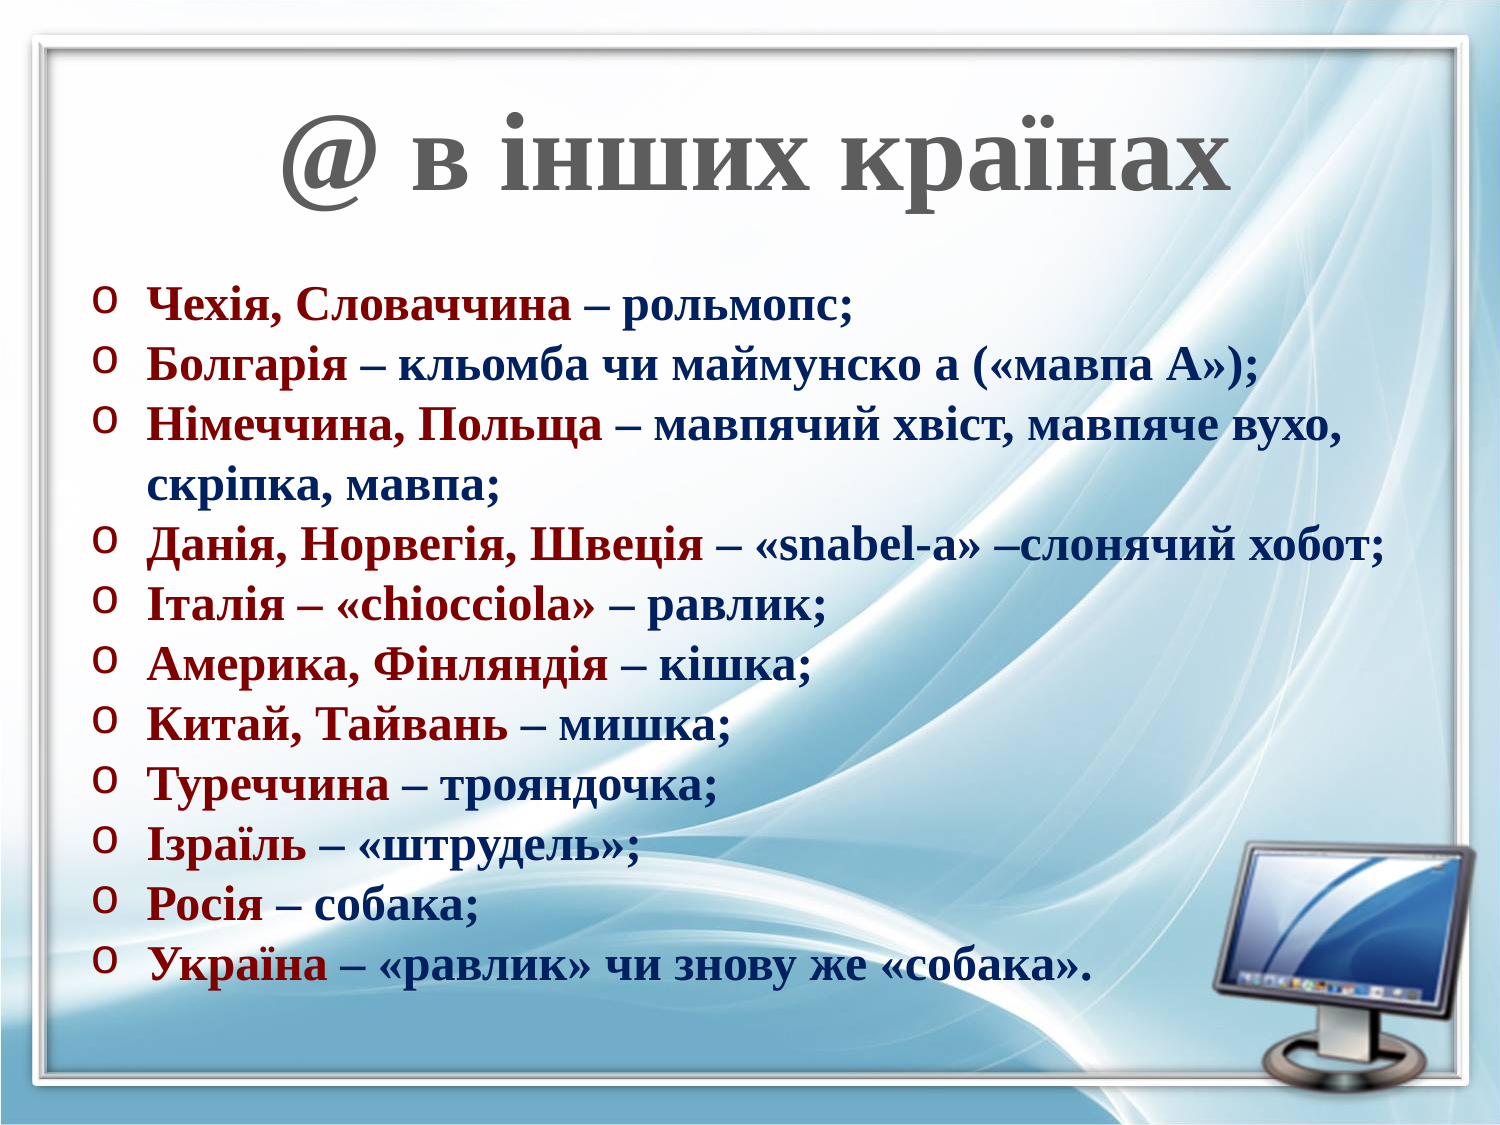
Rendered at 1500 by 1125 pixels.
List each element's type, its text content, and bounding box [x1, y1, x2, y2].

list Чехія, Словаччина – рольмопс; Болгарія – кльомба чи маймунско а («мавпа А»); Німеччина, Польща – мавпячий хвіст, мавпяче вухо, скріпка, мавпа; Данія, Норвегія, Швеція – «snabel-a» –слонячий хобот; Італія – «chiocciola» – равлик; Америка, Фінляндія – кішка; Китай, Тайвань – мишка; Туреччина – трояндочка; Ізраїль – «штрудель»; Росія – собака; Україна – «равлик» чи знову же «собака». [74, 262, 1426, 1006]
picture [0, 0, 1500, 1125]
text_box @ в інших країнах [262, 70, 1247, 221]
